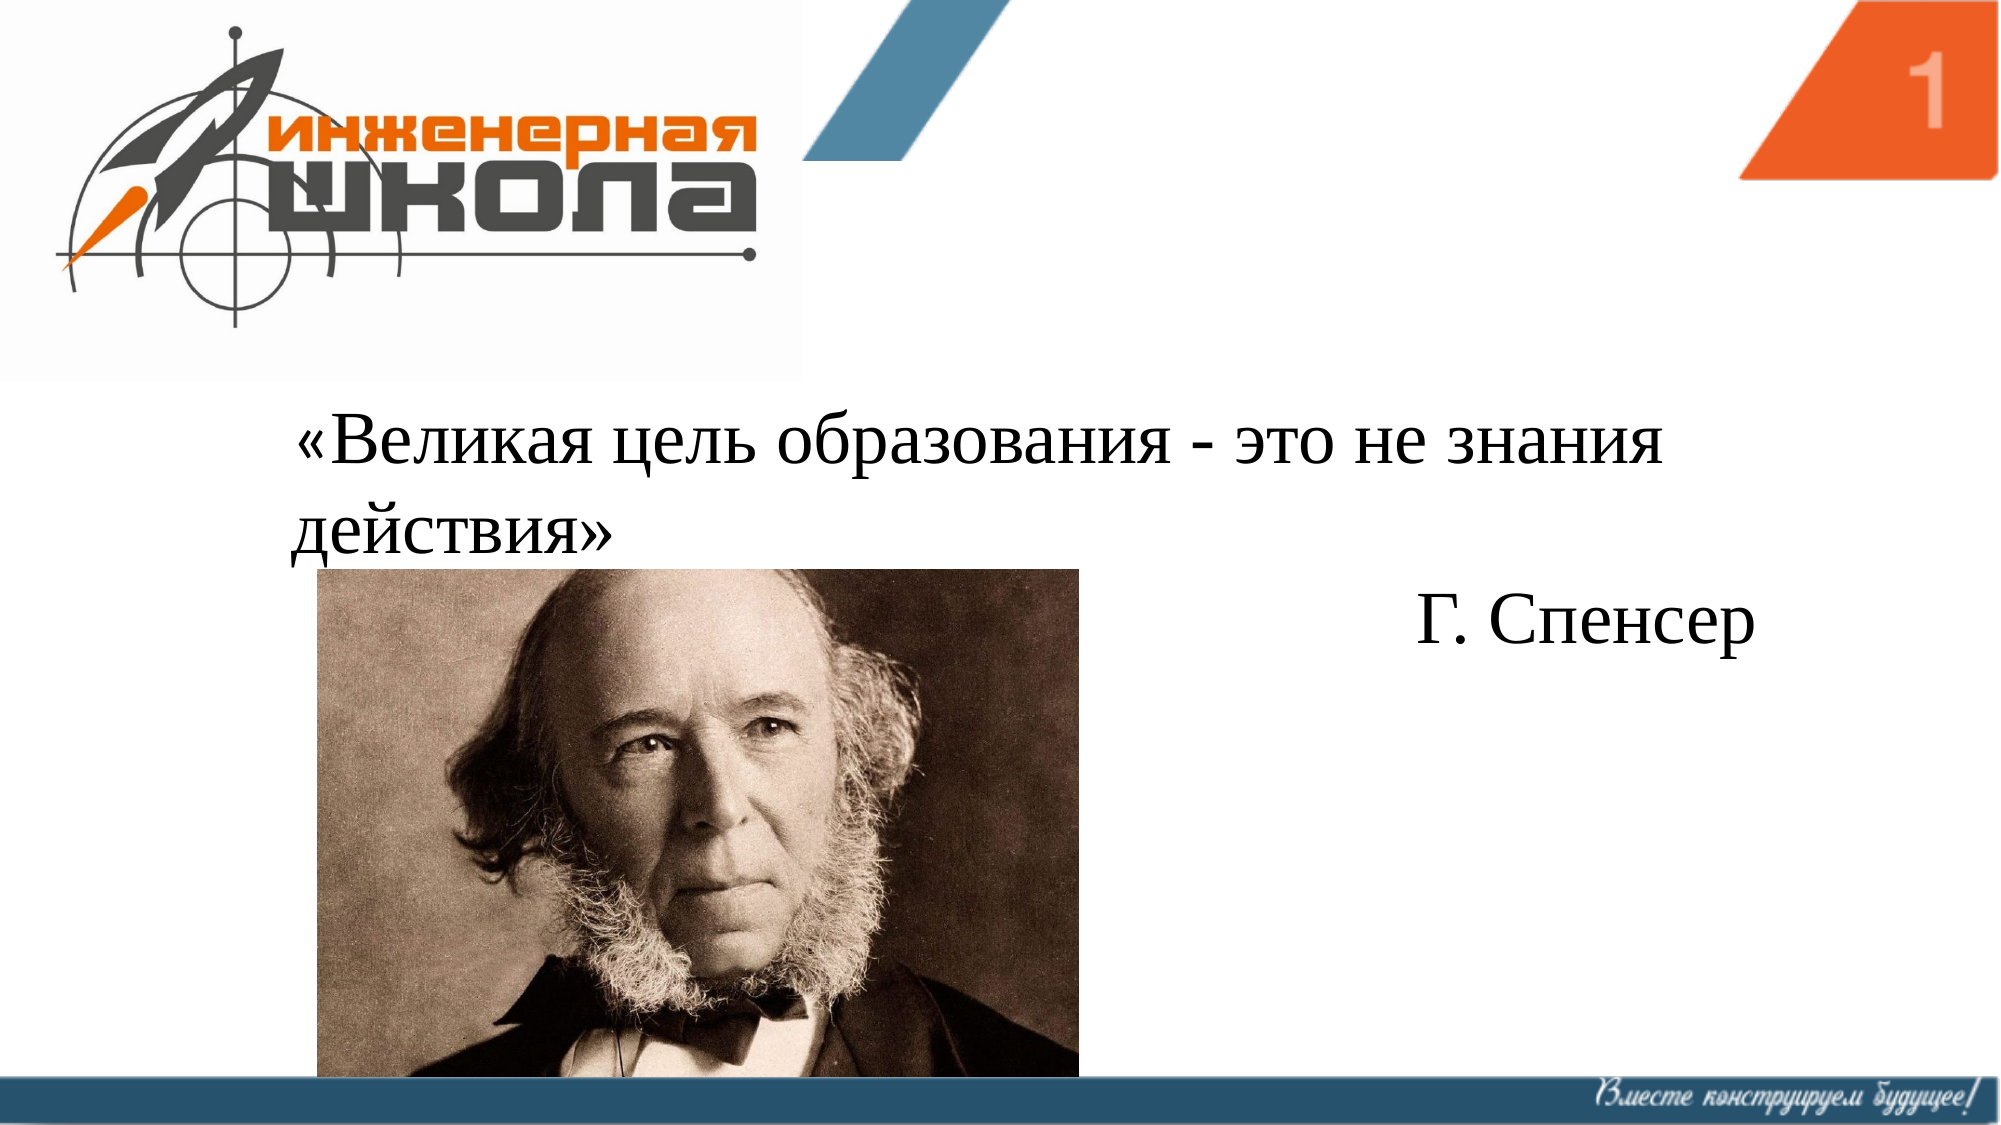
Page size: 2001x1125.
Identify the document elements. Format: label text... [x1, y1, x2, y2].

text_box «Великая цель образования - это не знания действия» Г. Спенсер [276, 381, 1881, 666]
picture [1737, 0, 2000, 182]
picture [0, 0, 1013, 382]
picture [0, 569, 2000, 1125]
